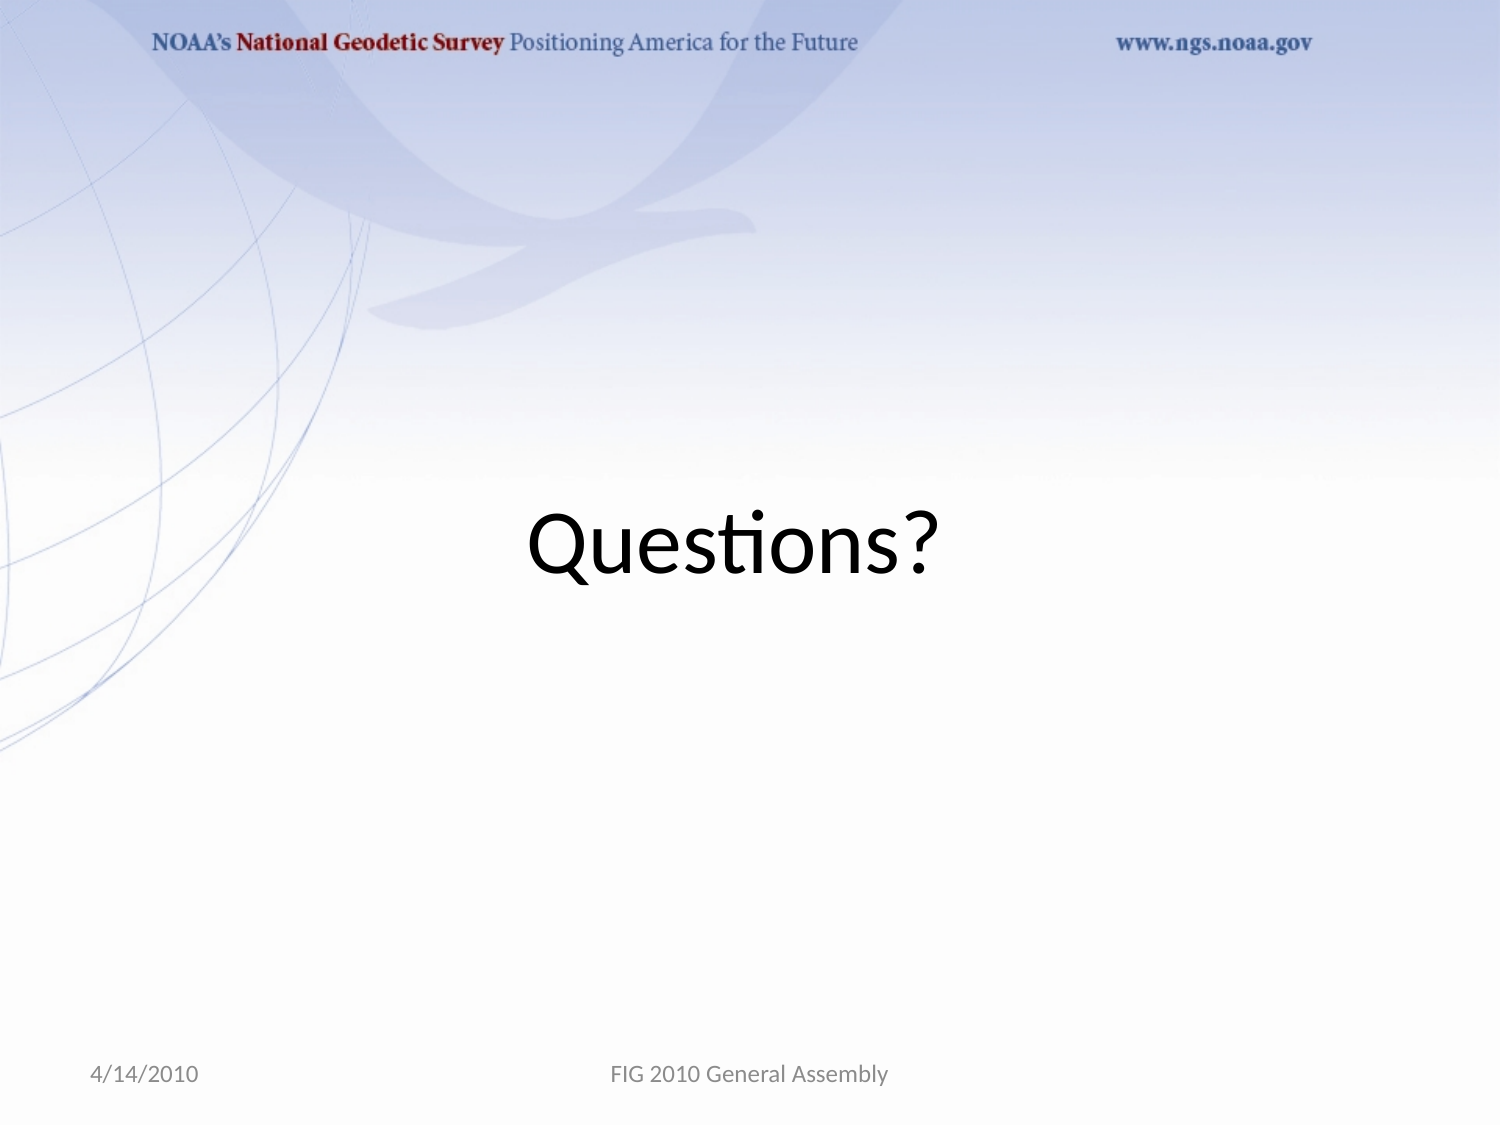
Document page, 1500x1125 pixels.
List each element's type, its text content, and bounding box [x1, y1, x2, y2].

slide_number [75, 1042, 425, 1103]
footer FIG 2010 General Assembly [512, 1042, 988, 1103]
title Questions? [60, 442, 1411, 631]
picture [0, 0, 1500, 1125]
